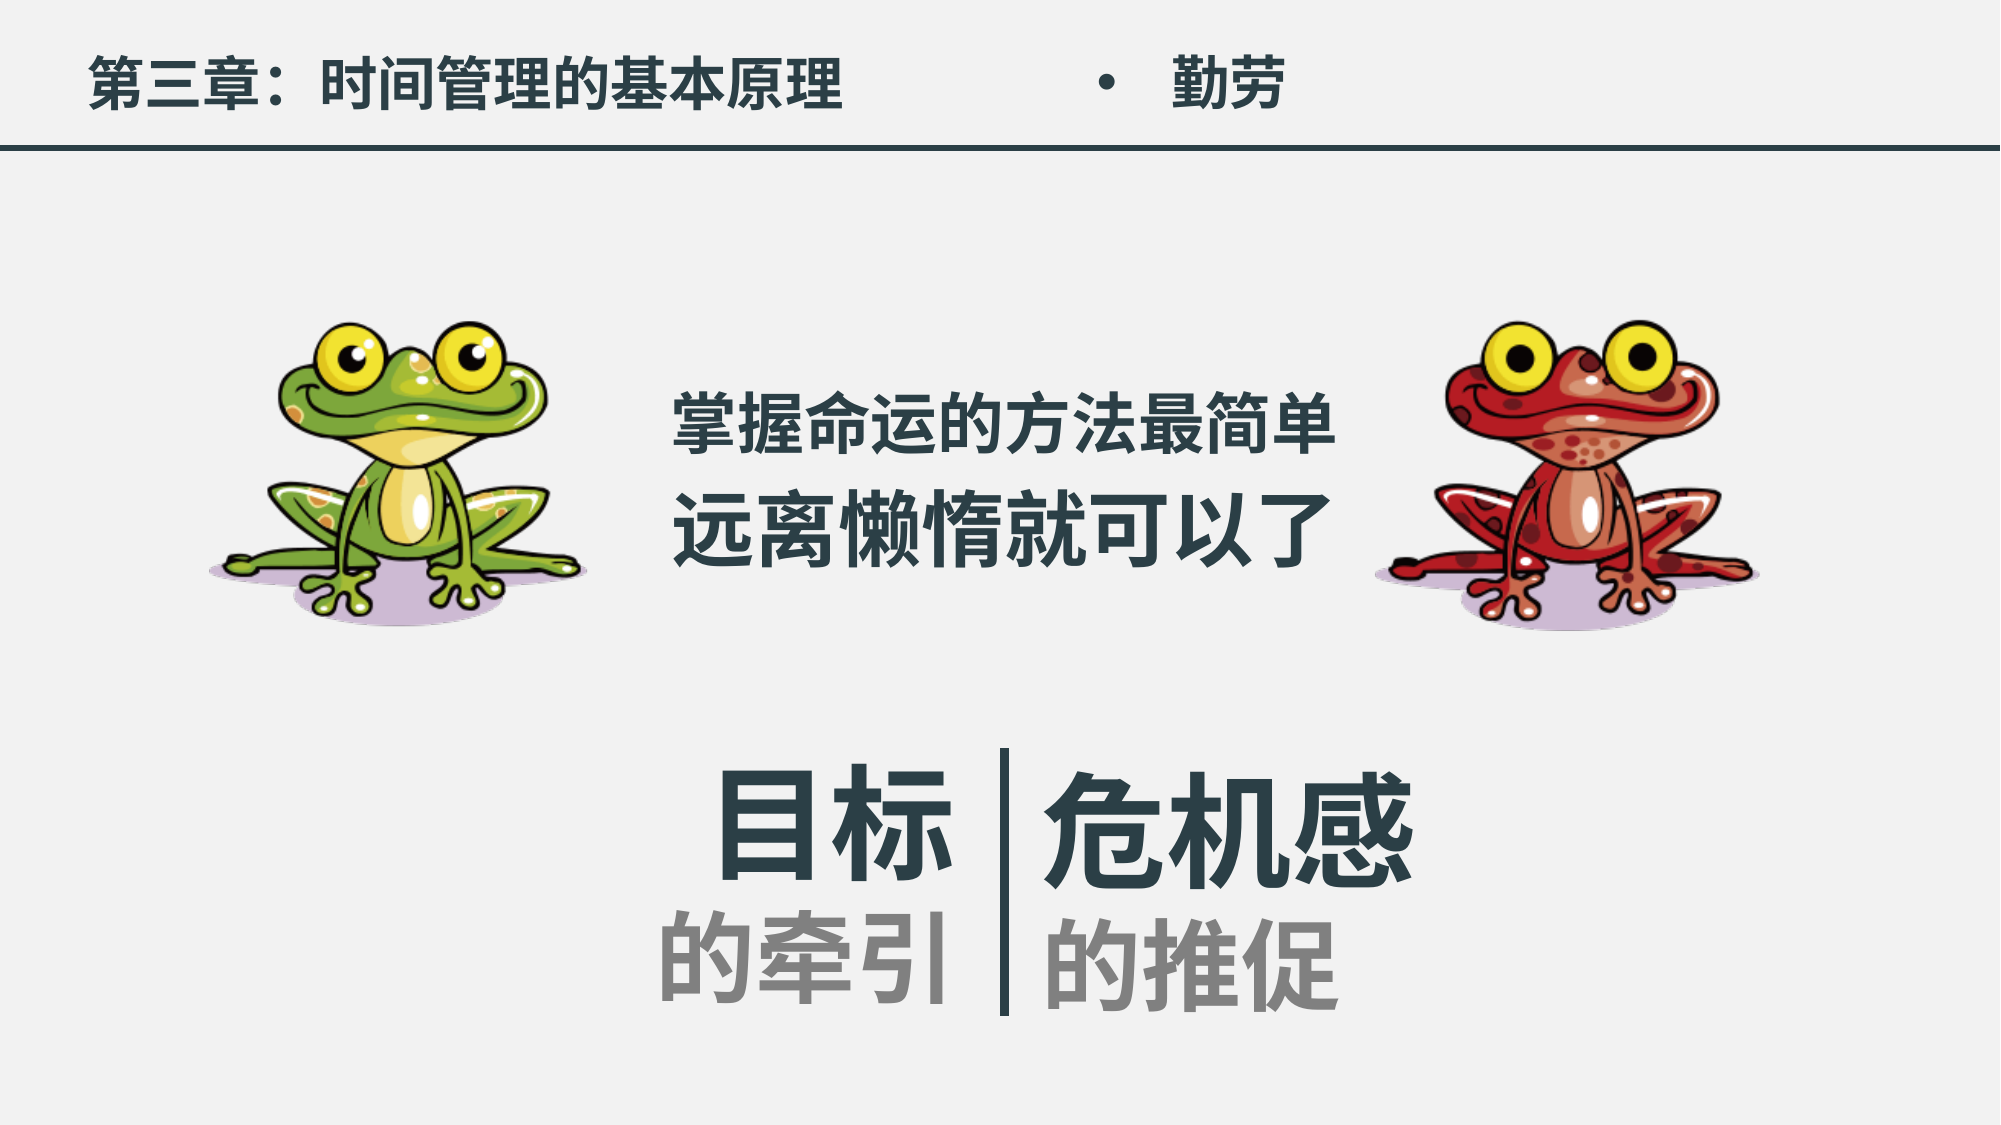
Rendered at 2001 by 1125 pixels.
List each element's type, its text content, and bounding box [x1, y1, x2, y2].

text_box 危机感 的推促 [1026, 746, 1432, 1031]
picture [1356, 291, 1779, 649]
text_box 掌握命运的方法最简单 [656, 374, 1354, 470]
text_box 目标 的牵引 [640, 738, 970, 1023]
text_box 第三章：时间管理的基本原理 [71, 39, 859, 125]
picture [202, 297, 610, 643]
text_box 勤劳 [1081, 38, 1666, 124]
text_box 远离懒惰就可以了 [656, 470, 1353, 585]
